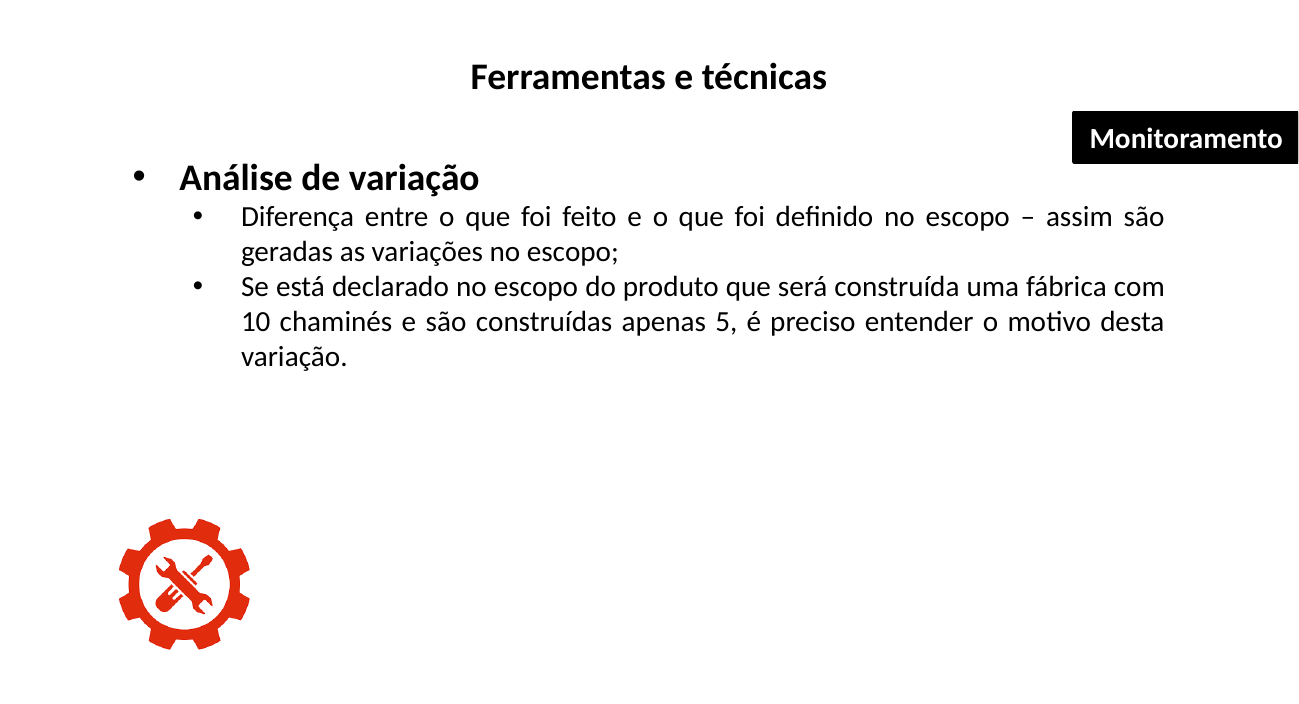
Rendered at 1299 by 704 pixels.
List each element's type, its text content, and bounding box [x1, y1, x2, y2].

picture [117, 517, 251, 651]
text_box Ferramentas e técnicas [0, 44, 1299, 106]
text_box Análise de variação Diferença entre o que foi feito e o que foi definido no escopo – assim são geradas as variações no escopo; Se está declarado no escopo do produto que será construída uma fábrica com 10 chaminés e são construídas apenas 5, é preciso entender o motivo desta variação. [117, 145, 1181, 383]
text_box Monitoramento [1074, 112, 1299, 162]
